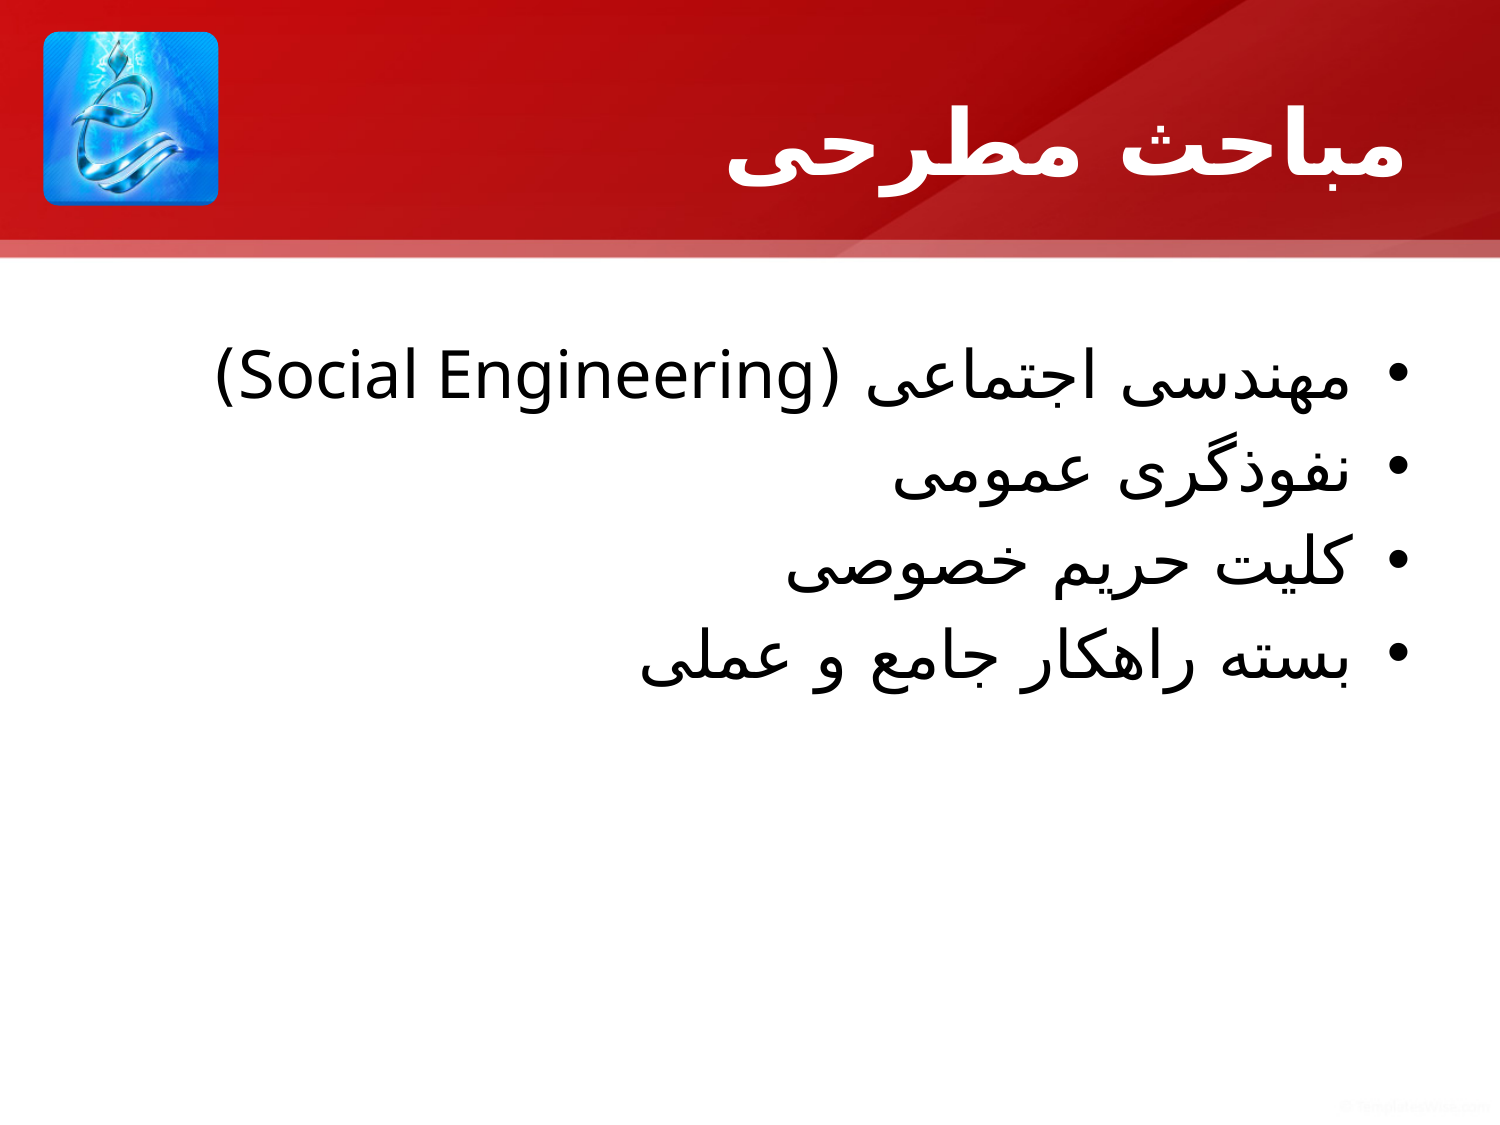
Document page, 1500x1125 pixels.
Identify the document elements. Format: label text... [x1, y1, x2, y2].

title مباحث مطرحی [74, 44, 1426, 233]
picture [0, 0, 1500, 1125]
list مهندسی اجتماعی (Social Engineering) نفوذگری عمومی كلیت حریم خصوصی بسته راهكار جامع و عملی [74, 323, 1426, 1067]
